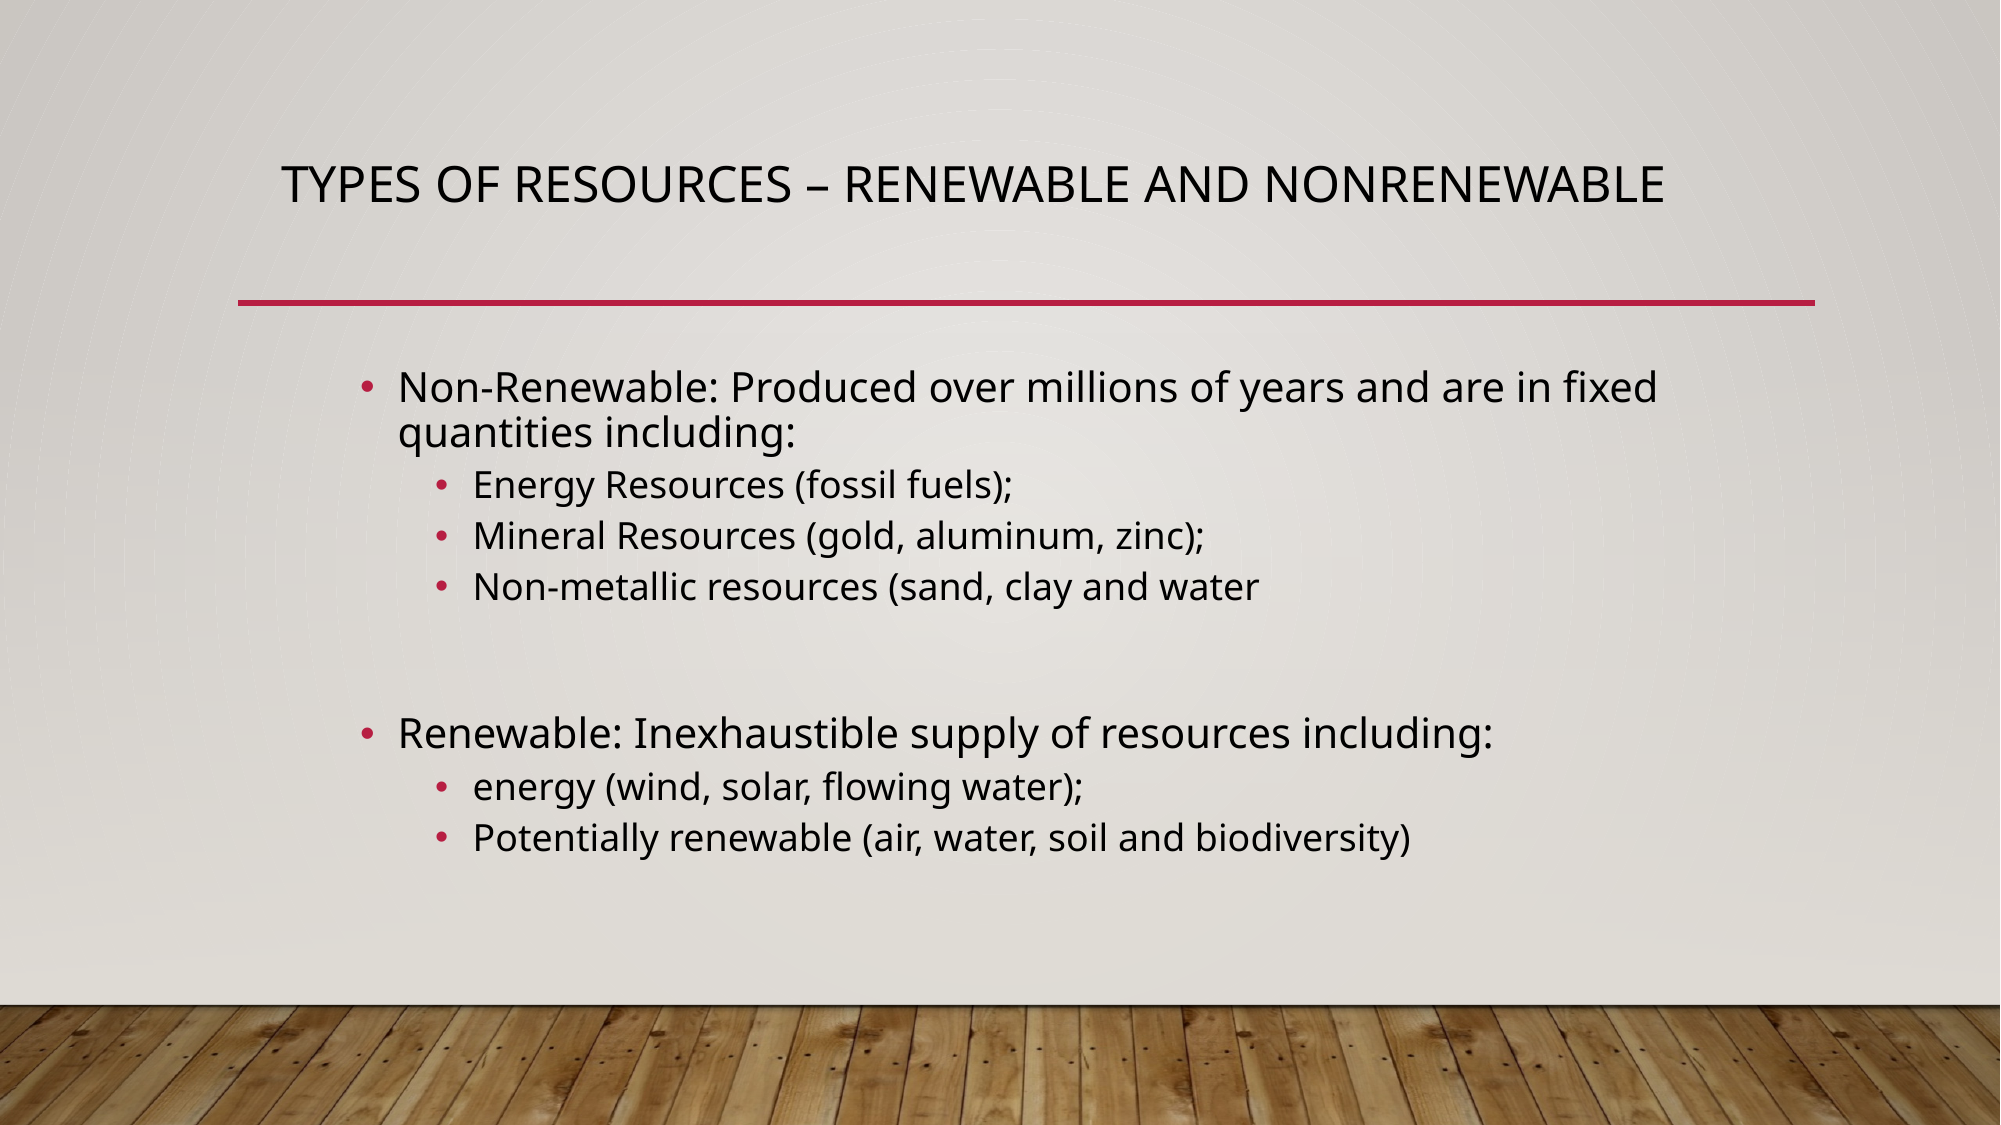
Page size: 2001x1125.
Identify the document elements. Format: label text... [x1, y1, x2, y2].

title types of resources – Renewable and Nonrenewable [266, 151, 1745, 290]
list Non-Renewable: Produced over millions of years and are in fixed quantities including: Energy Resources (fossil fuels); Mineral Resources (gold, aluminum, zinc); Non-metallic resources (sand, clay and water Renewable: Inexhaustible supply of resources including: energy (wind, solar, flowing water); Potentially renewable (air, water, soil and biodiversity) [345, 358, 1696, 1020]
picture [0, 1005, 2000, 1125]
